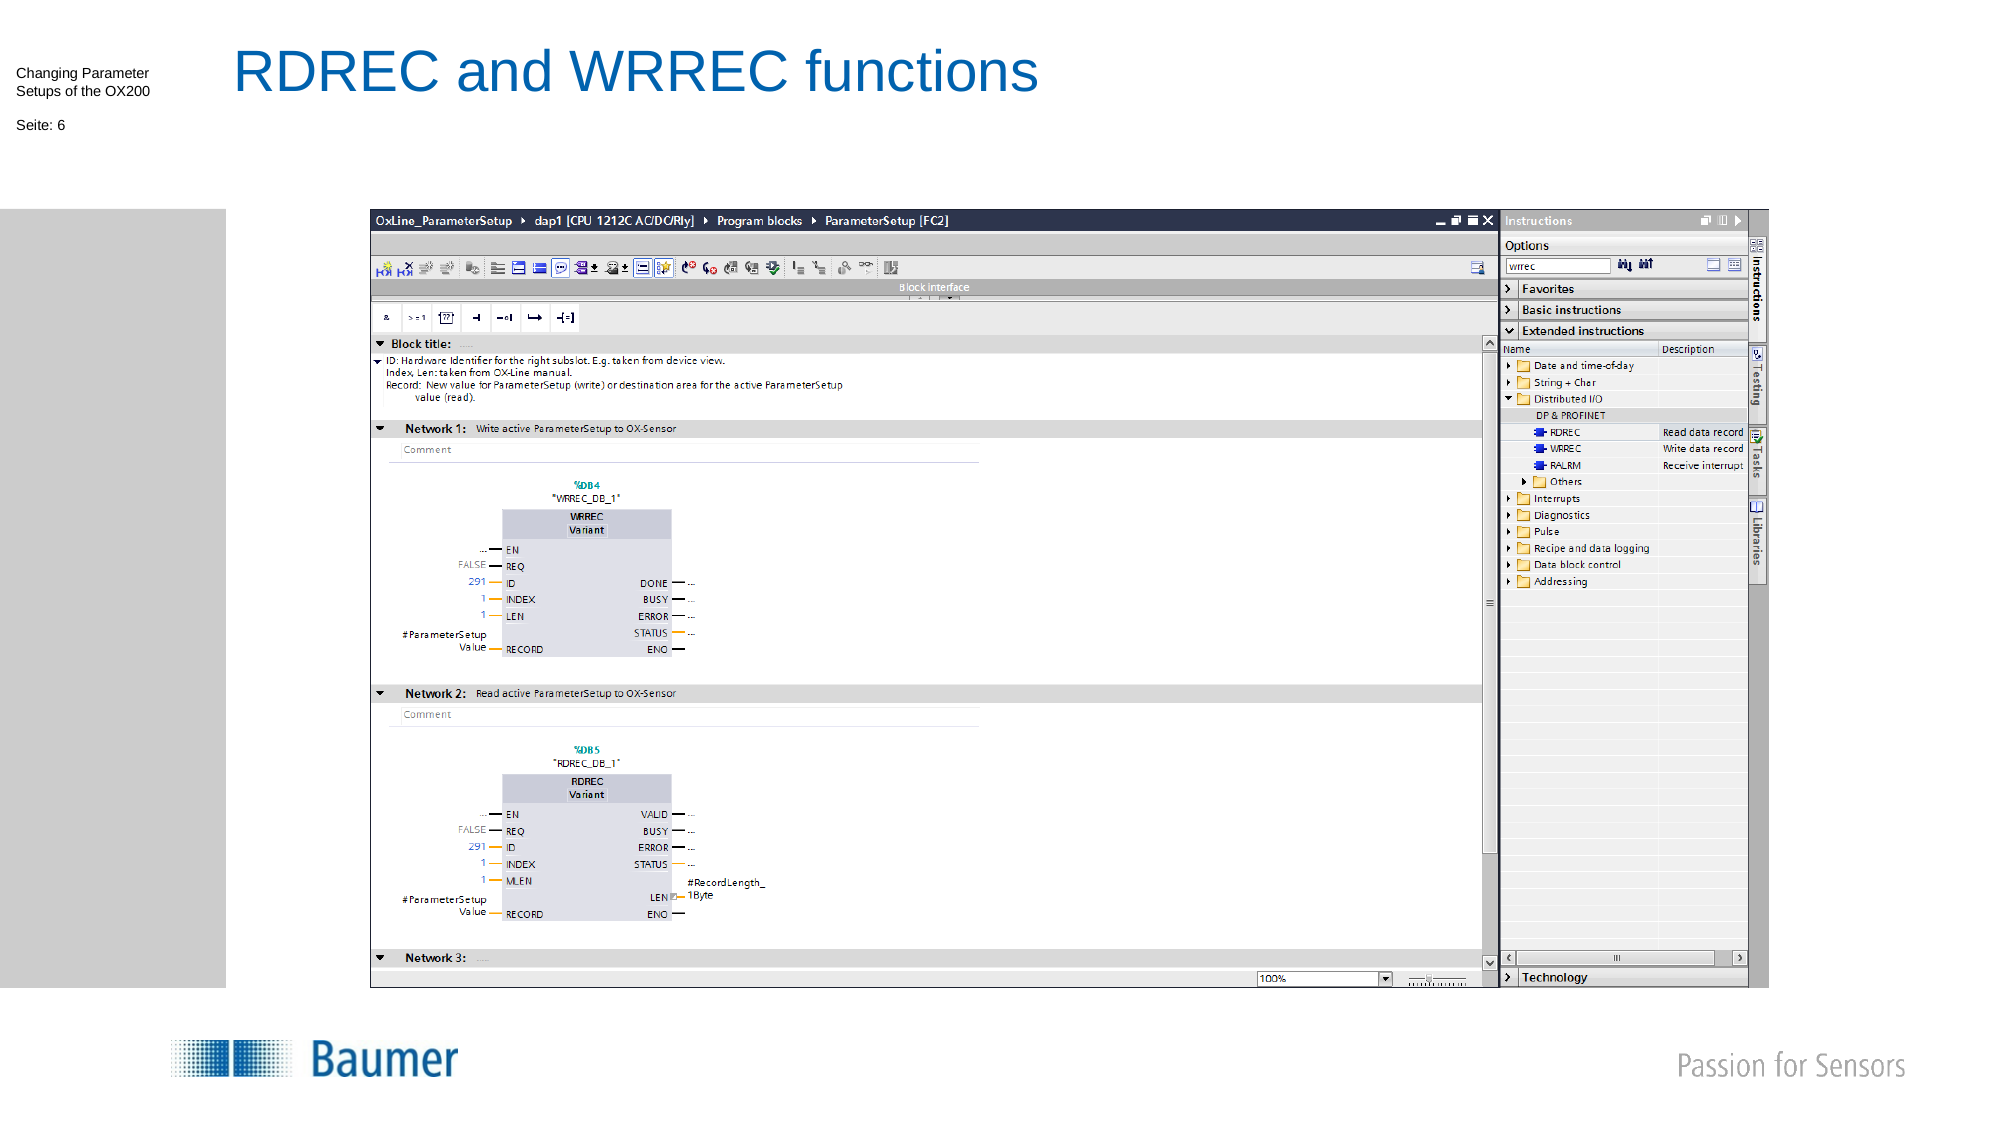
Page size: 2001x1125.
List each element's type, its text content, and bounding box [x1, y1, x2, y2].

slide_number Seite: 6 [16, 118, 198, 131]
picture [171, 1040, 458, 1077]
slide_number Changing Parameter Setups of the OX200 [16, 64, 198, 77]
title RDREC and WRREC functions [233, 38, 1904, 185]
picture [1679, 1051, 1905, 1077]
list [370, 209, 1769, 989]
